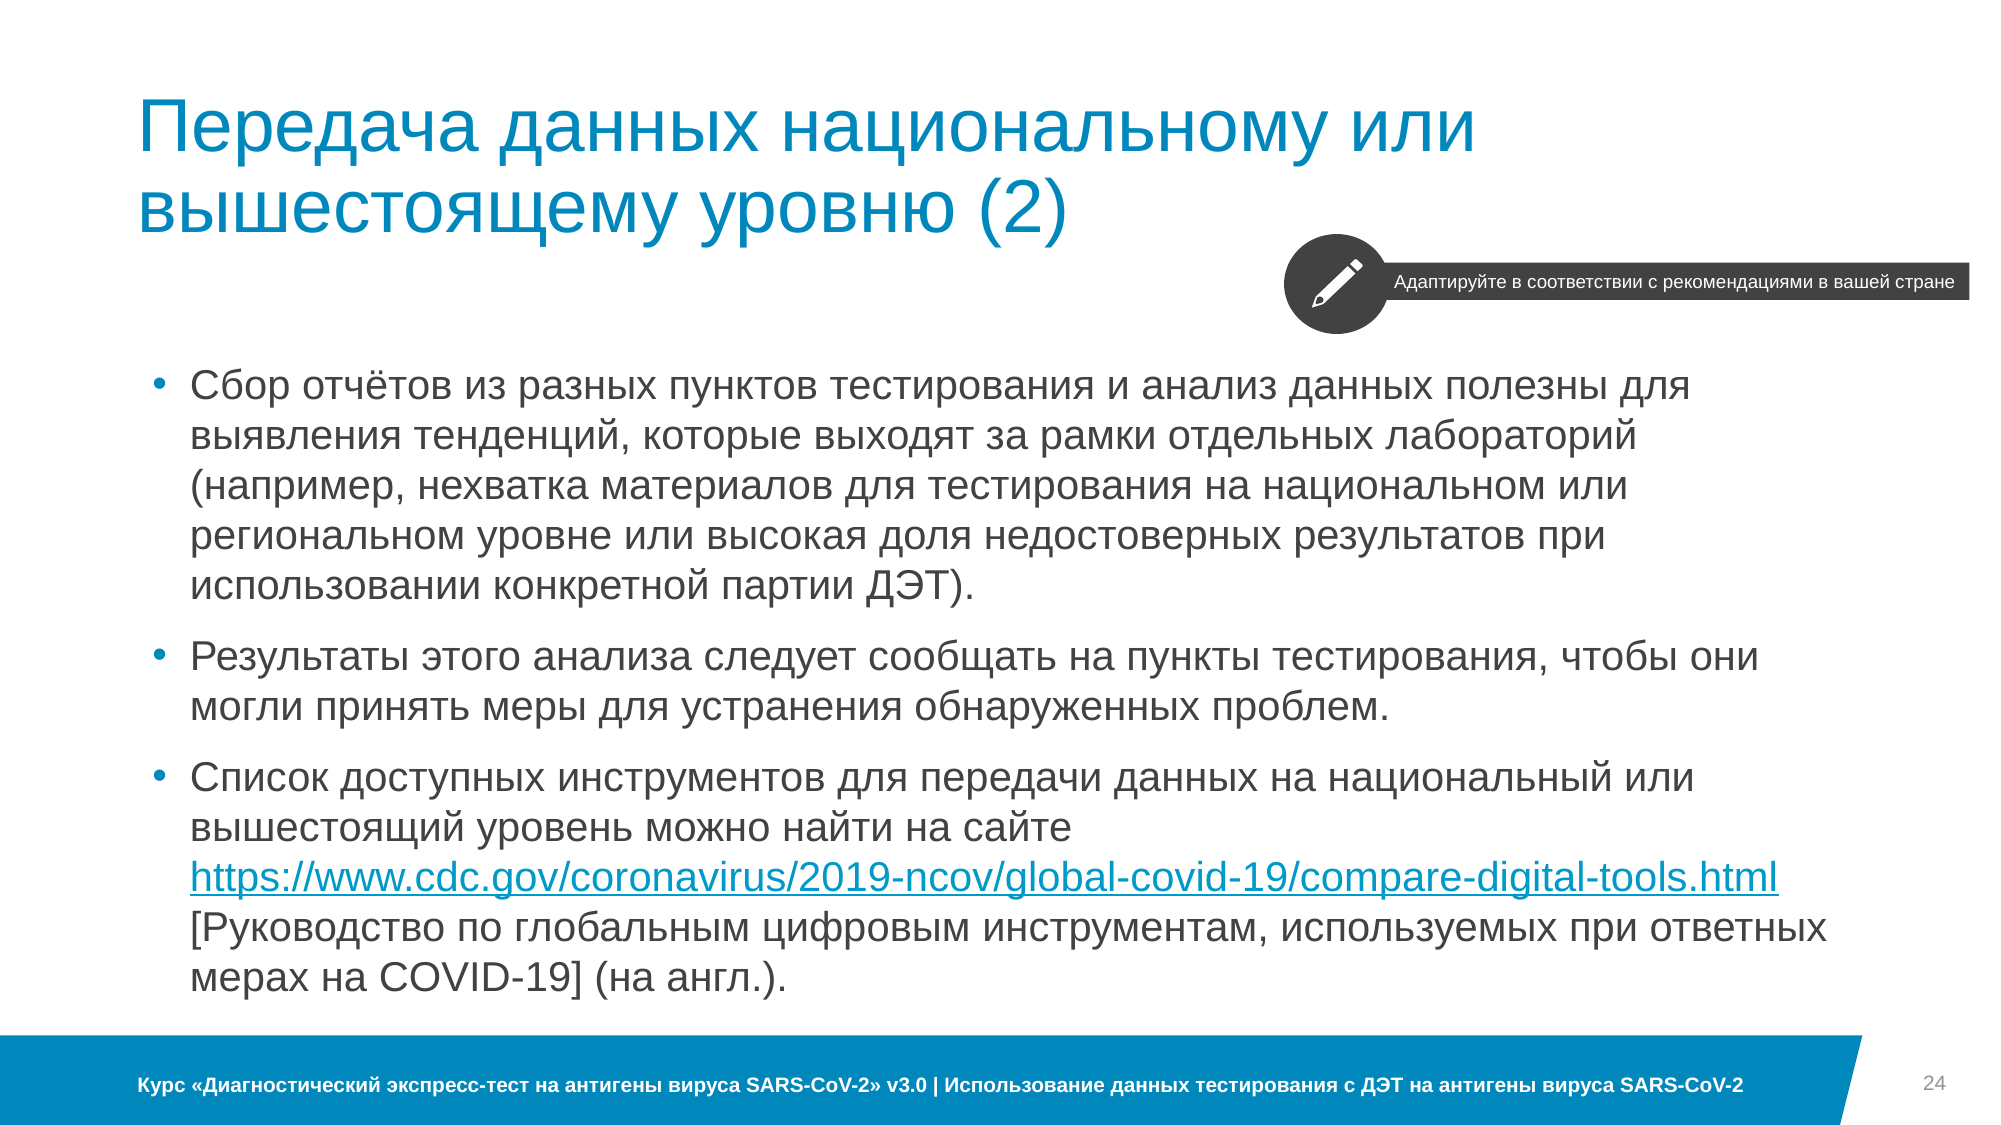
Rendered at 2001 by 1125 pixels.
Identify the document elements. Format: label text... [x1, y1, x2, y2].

text_box Передача данных национальному или вышестоящему уровню (2) [137, 94, 1863, 250]
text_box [1285, 235, 1970, 333]
footer Курс «Диагностический экспресс-тест на антигены вируса SARS-CoV-2» v3.0 | Использование данных тестирования с ДЭТ на антигены вируса SARS-CoV-2 [137, 1042, 1815, 1125]
list Сбор отчётов из разных пунктов тестирования и анализ данных полезны для выявления тенденций, которые выходят за рамки отдельных лабораторий (например, нехватка материалов для тестирования на национальном или региональном уровне или высокая доля недостоверных результатов при использовании конкретной партии ДЭТ). Результаты этого анализа следует сообщать на пункты тестирования, чтобы они могли принять меры для устранения обнаруженных проблем. Список доступных инструментов для передачи данных на национальный или вышестоящий уровень можно найти на сайте https://www.cdc.gov/coronavirus/2019-ncov/global-covid-19/compare-digital-tools.html [Руководство по глобальным цифровым инструментам, используемых при ответных мерах на COVID-19] (на англ.). [137, 279, 1863, 1008]
slide_number 24 [1862, 1035, 1947, 1125]
